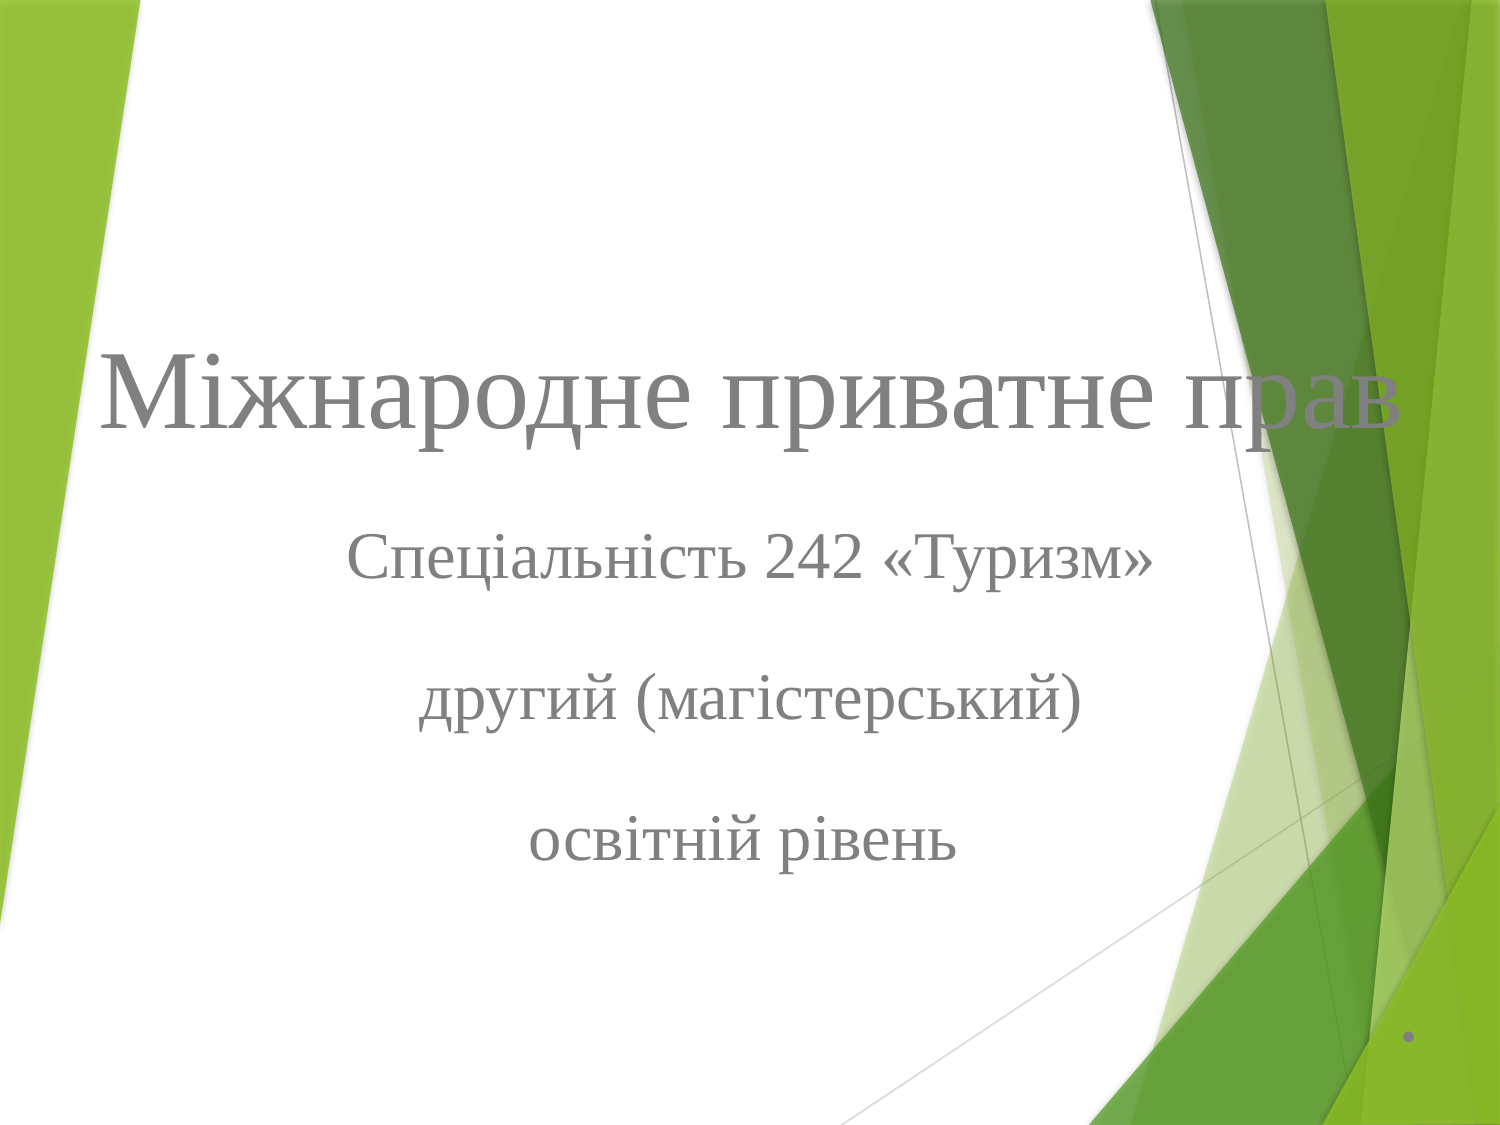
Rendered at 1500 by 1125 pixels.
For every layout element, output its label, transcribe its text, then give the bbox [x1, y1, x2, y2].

subtitle Міжнародне приватне прав Спеціальність 242 «Туризм» другий (магістерський) освітній рівень . [41, 54, 1436, 1094]
